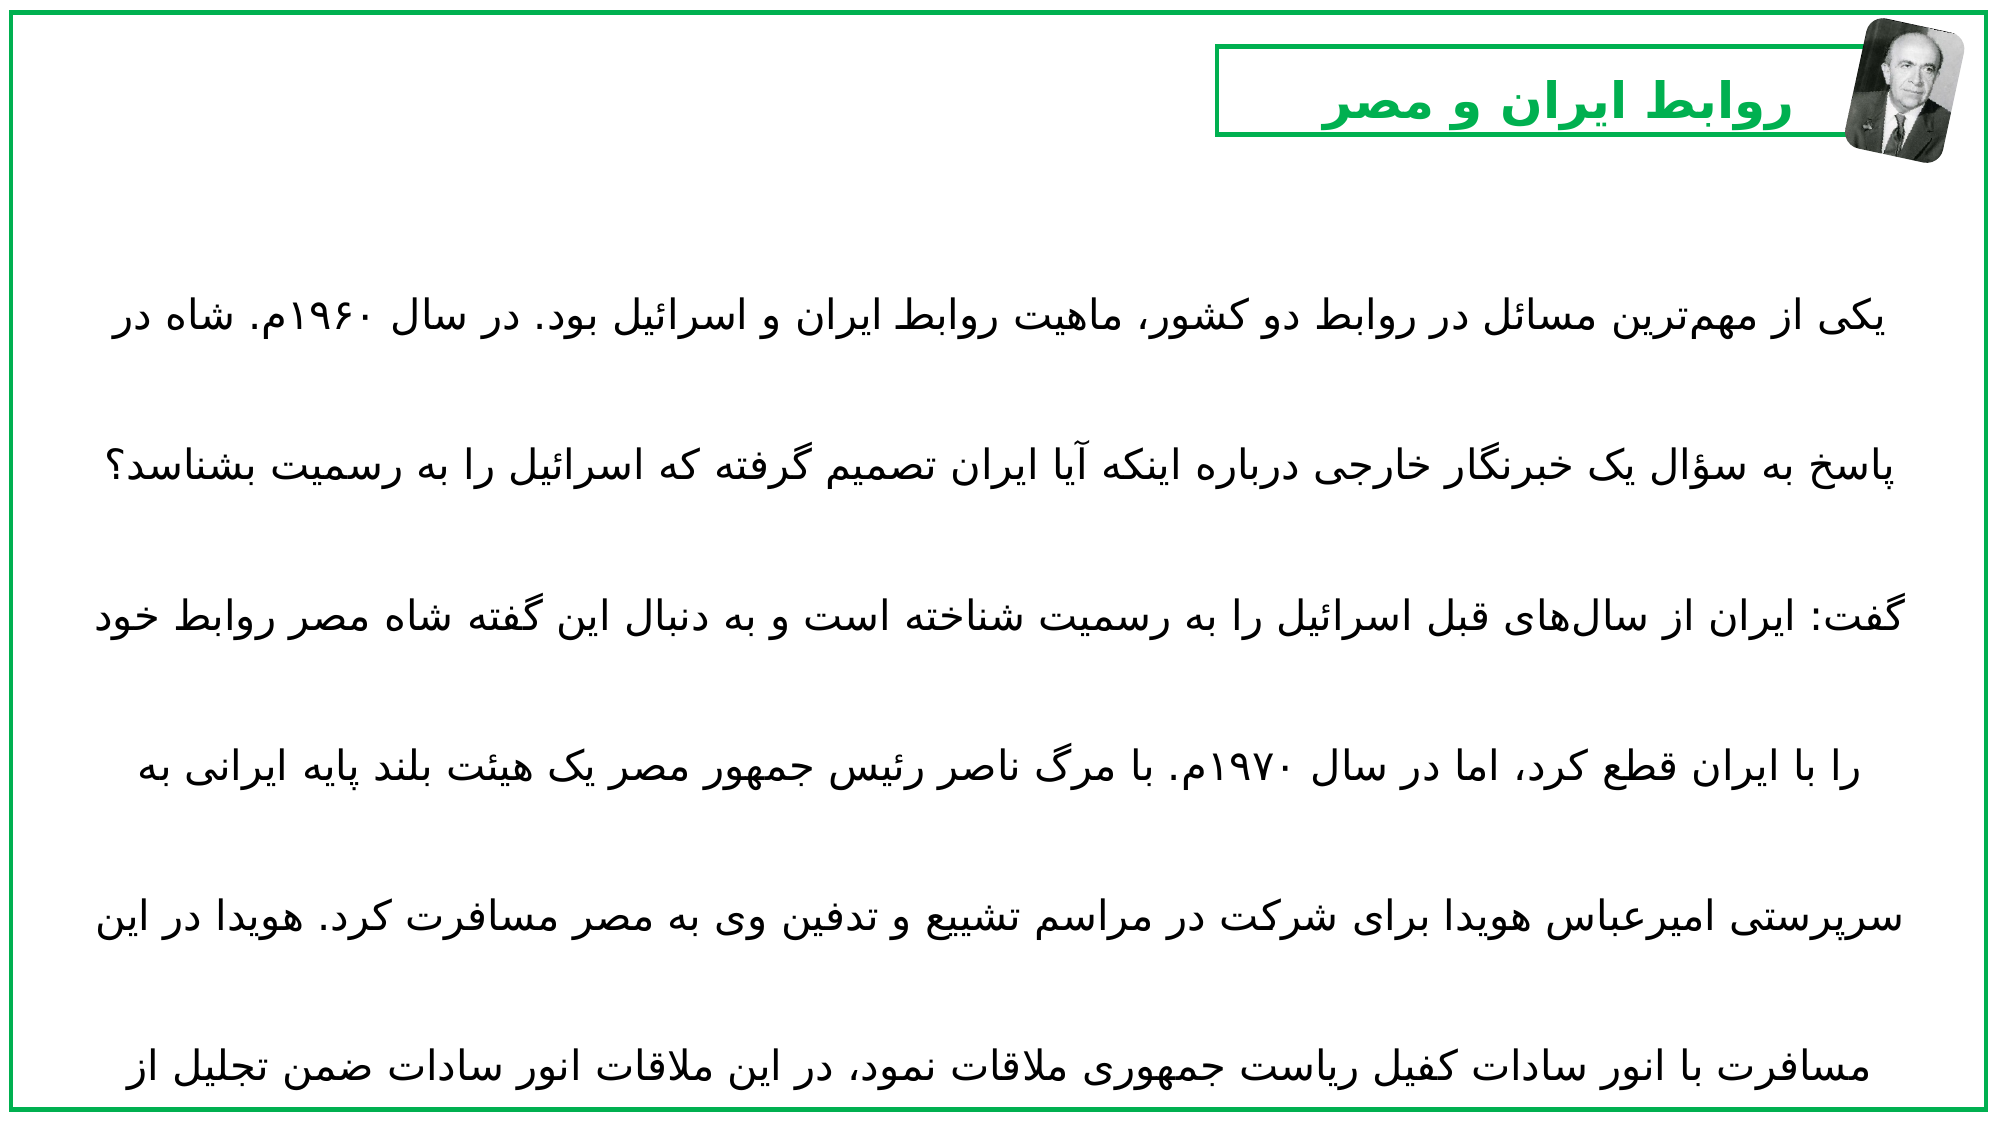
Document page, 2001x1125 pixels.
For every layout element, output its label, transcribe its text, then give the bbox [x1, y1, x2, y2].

text_box یکی از مهم‌ترین مسائل در روابط دو کشور، ماهیت روابط ایران و اسرائیل بود. در سال ۱۹۶۰م. شاه در پاسخ به سؤال یک خبرنگار خارجی درباره اینکه آیا ایران تصمیم گرفته که اسرائیل را به رسمیت بشناسد؟ گفت: ایران از سال‌های قبل اسرائیل را به رسمیت شناخته است و به دنبال این گفته شاه مصر روابط خود را با ایران قطع کرد، اما در سال ۱۹۷۰م. با مرگ ناصر رئیس جمهور مصر یک هیئت بلند پایه ایرانی به سرپرستی امیرعباس هویدا برای شرکت در مراسم تشییع و تدفین وی به مصر مسافرت کرد. هویدا در این مسافرت با انور سادات کفیل ریاست جمهوری ملاقات نمود، در این ملاقات انور سادات ضمن تجلیل از شاه اظهار داشت که صمیمانه مایل است تا مناسبات خود را با دولت شاهنشاهی ایران گسترش دهد. [75, 180, 1925, 1125]
text_box روابط ایران و مصر [1308, 30, 1809, 136]
picture [1845, 18, 1965, 163]
